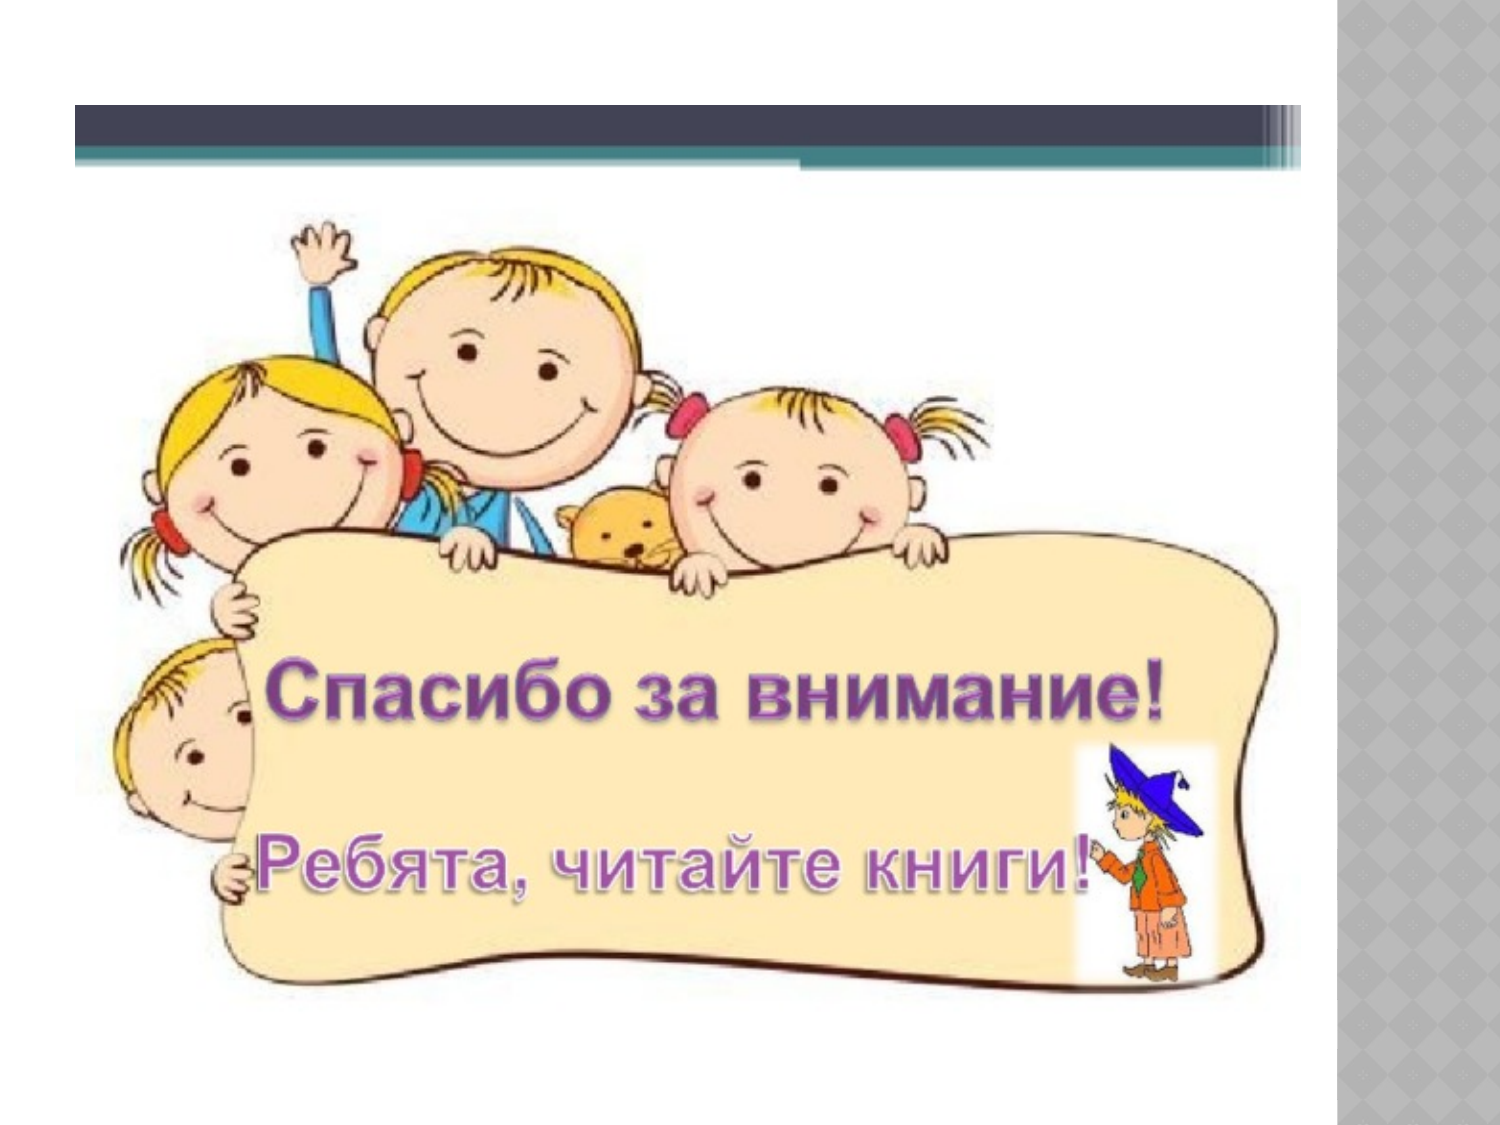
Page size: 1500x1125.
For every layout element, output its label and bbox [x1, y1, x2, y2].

list [74, 105, 1302, 1044]
